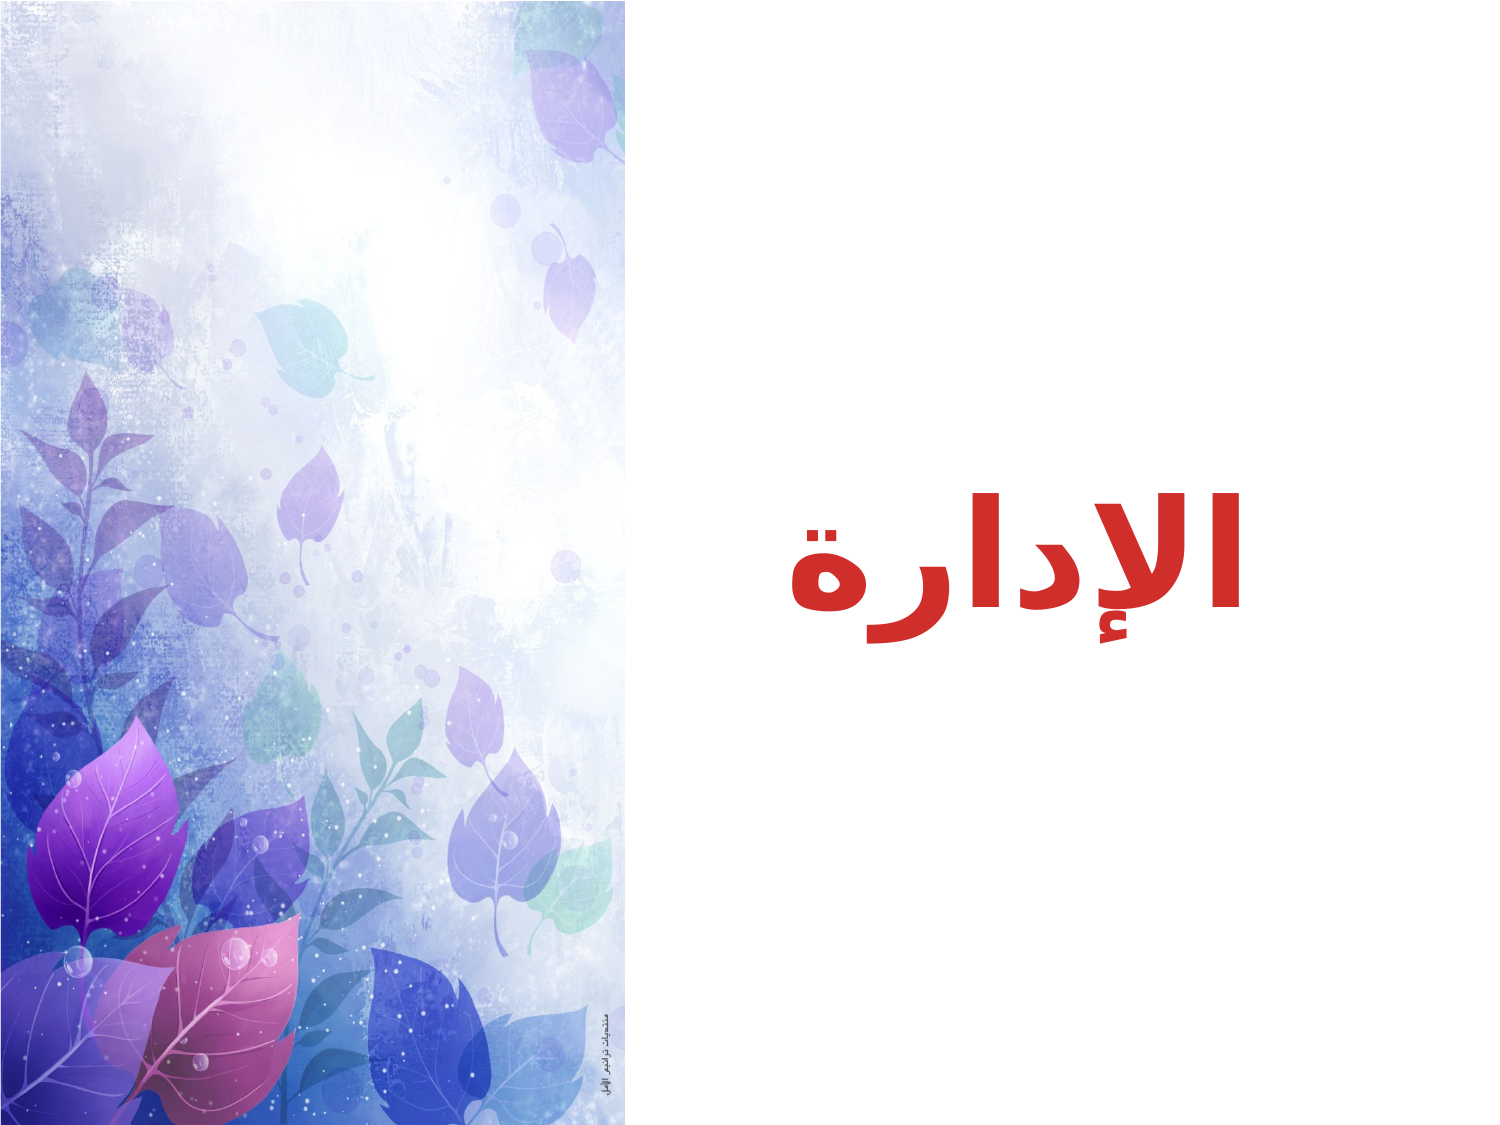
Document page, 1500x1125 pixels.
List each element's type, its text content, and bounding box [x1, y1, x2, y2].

picture [0, 2, 876, 1124]
text_box الإدارة [879, 449, 1500, 645]
